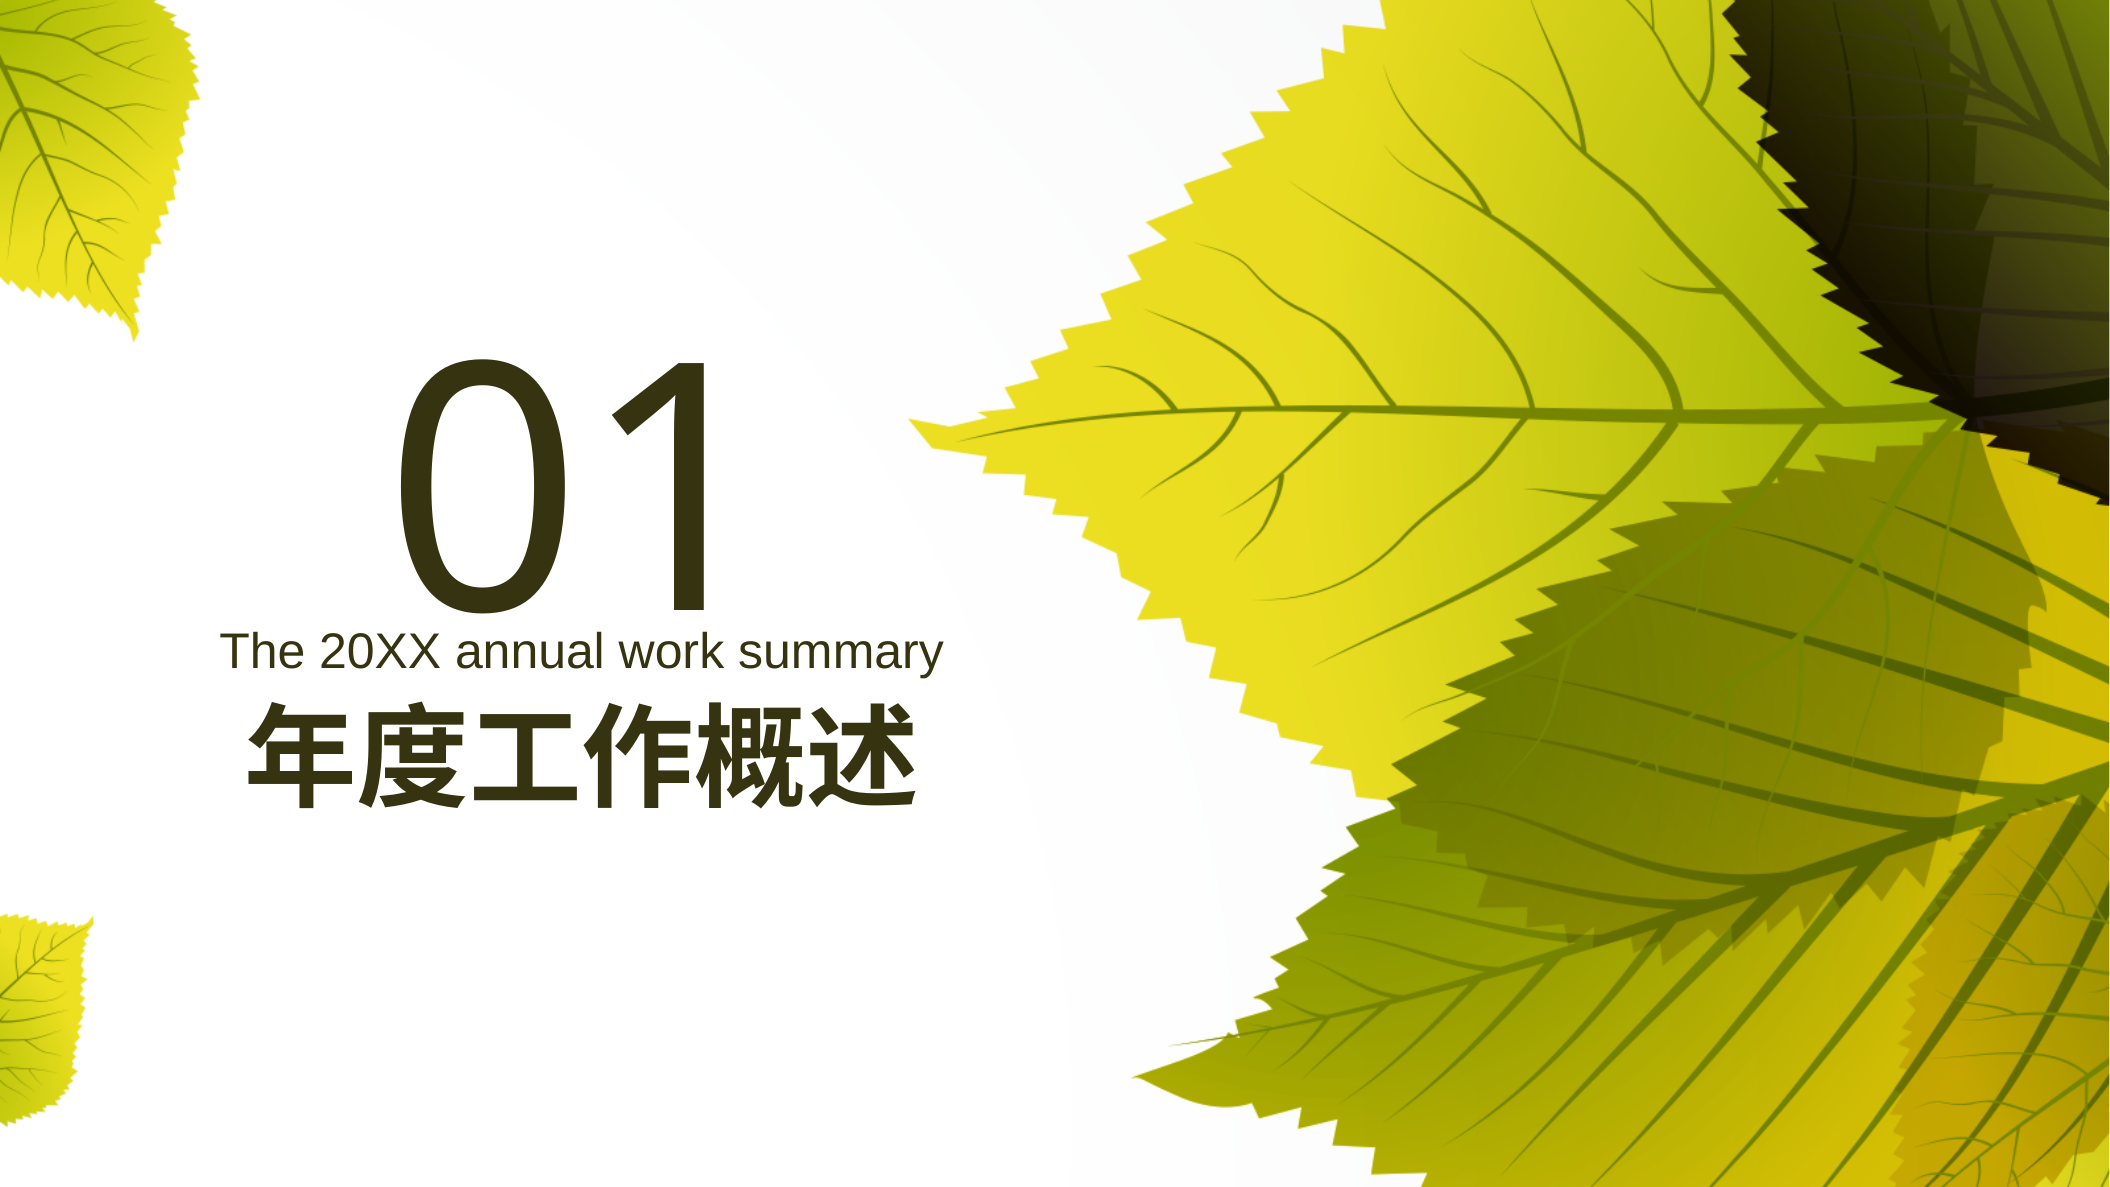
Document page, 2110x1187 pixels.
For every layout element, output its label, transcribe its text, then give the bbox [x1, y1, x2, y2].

text_box 年度工作概述 [142, 686, 1021, 829]
text_box The 20XX annual work summary [818, 610, 1023, 686]
text_box The 20XX annual work summary [140, 610, 345, 686]
text_box [0, 0, 2110, 1187]
text_box 01 [345, 257, 818, 687]
